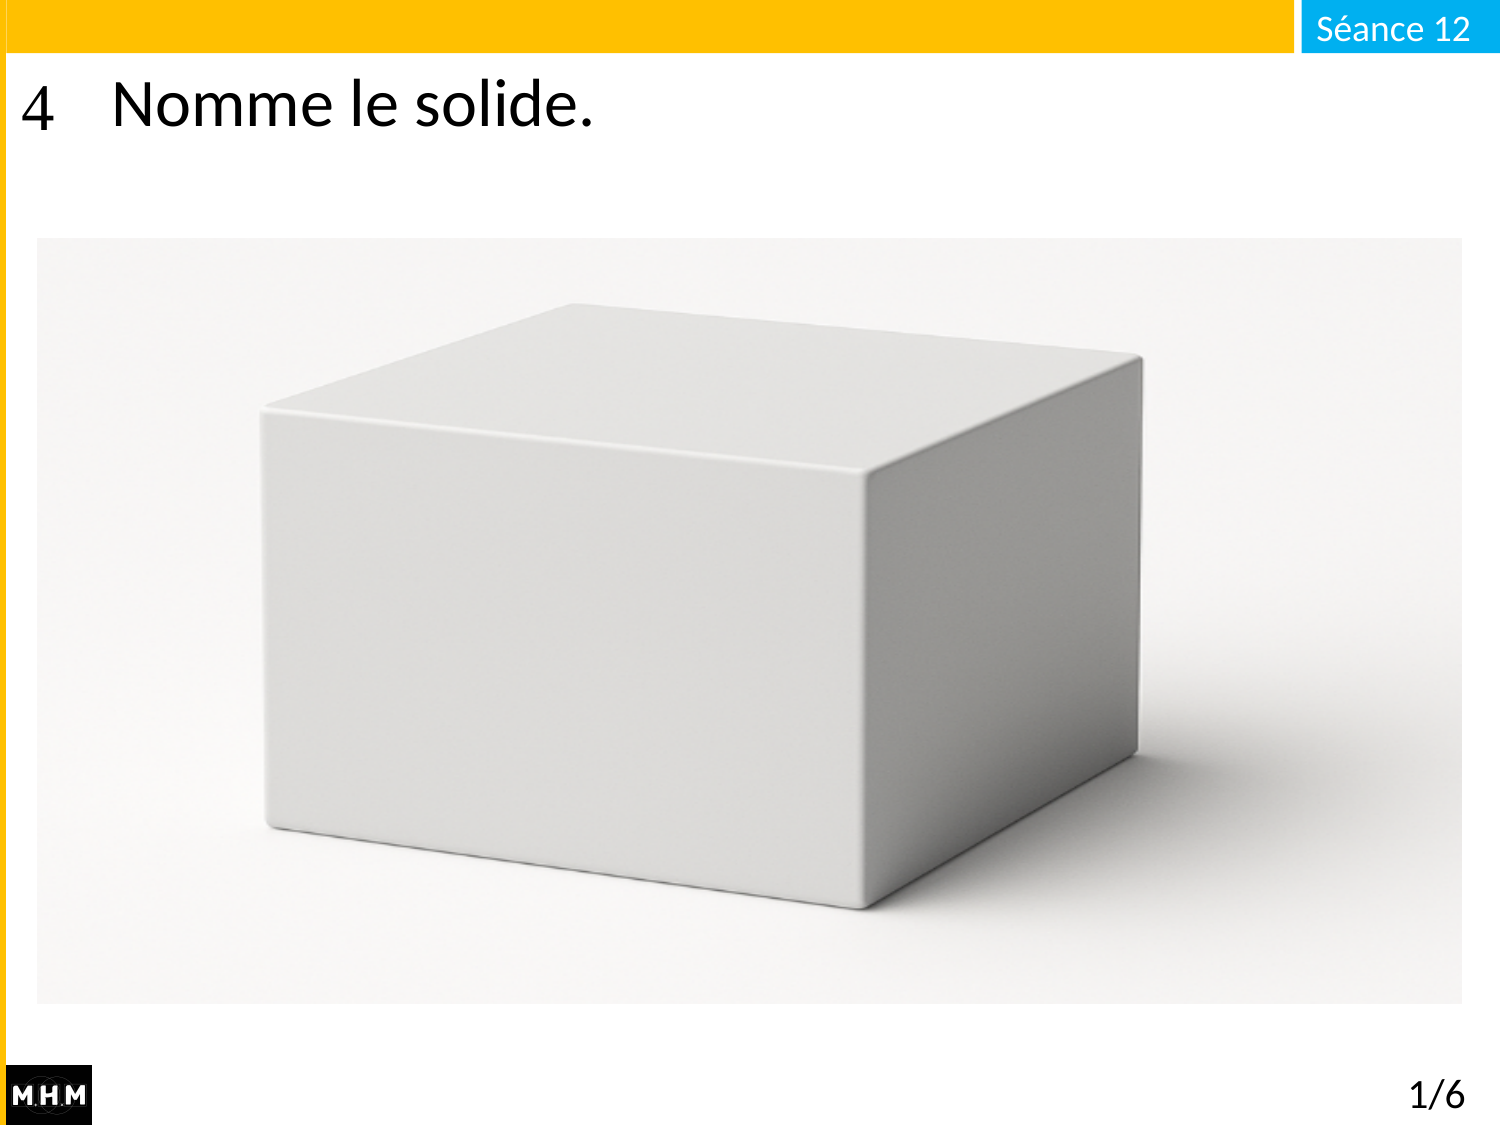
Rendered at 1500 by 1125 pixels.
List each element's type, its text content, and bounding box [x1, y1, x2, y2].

picture [37, 238, 1463, 1005]
picture [6, 1065, 92, 1125]
title Nomme le solide. [96, 60, 1391, 150]
list 1/6 [1373, 1064, 1500, 1125]
